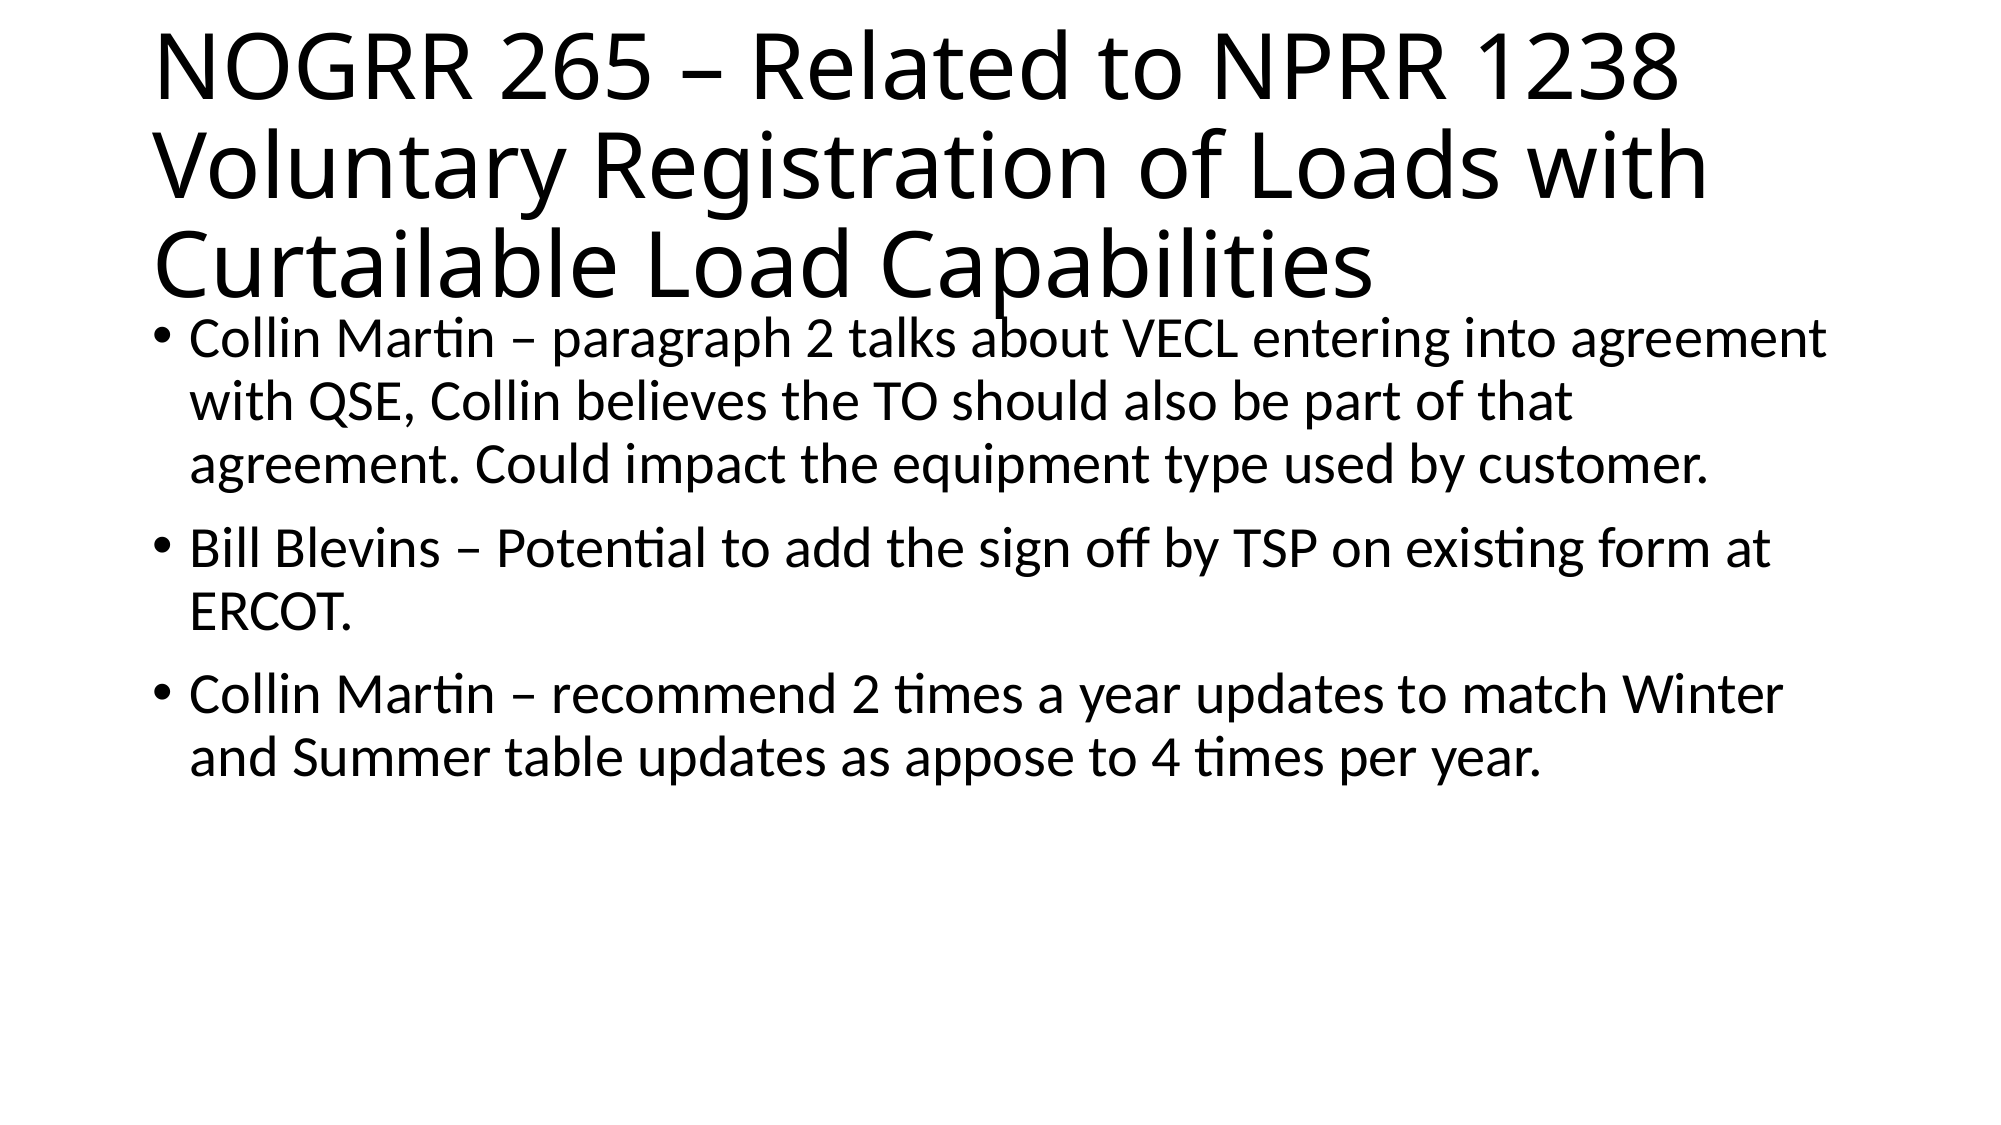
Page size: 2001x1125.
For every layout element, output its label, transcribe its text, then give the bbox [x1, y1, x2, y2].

title NOGRR 265 – Related to NPRR 1238 Voluntary Registration of Loads with Curtailable Load Capabilities [137, 59, 1863, 278]
list Collin Martin – paragraph 2 talks about VECL entering into agreement with QSE, Collin believes the TO should also be part of that agreement. Could impact the equipment type used by customer. Bill Blevins – Potential to add the sign off by TSP on existing form at ERCOT. Collin Martin – recommend 2 times a year updates to match Winter and Summer table updates as appose to 4 times per year. [137, 299, 1863, 1014]
